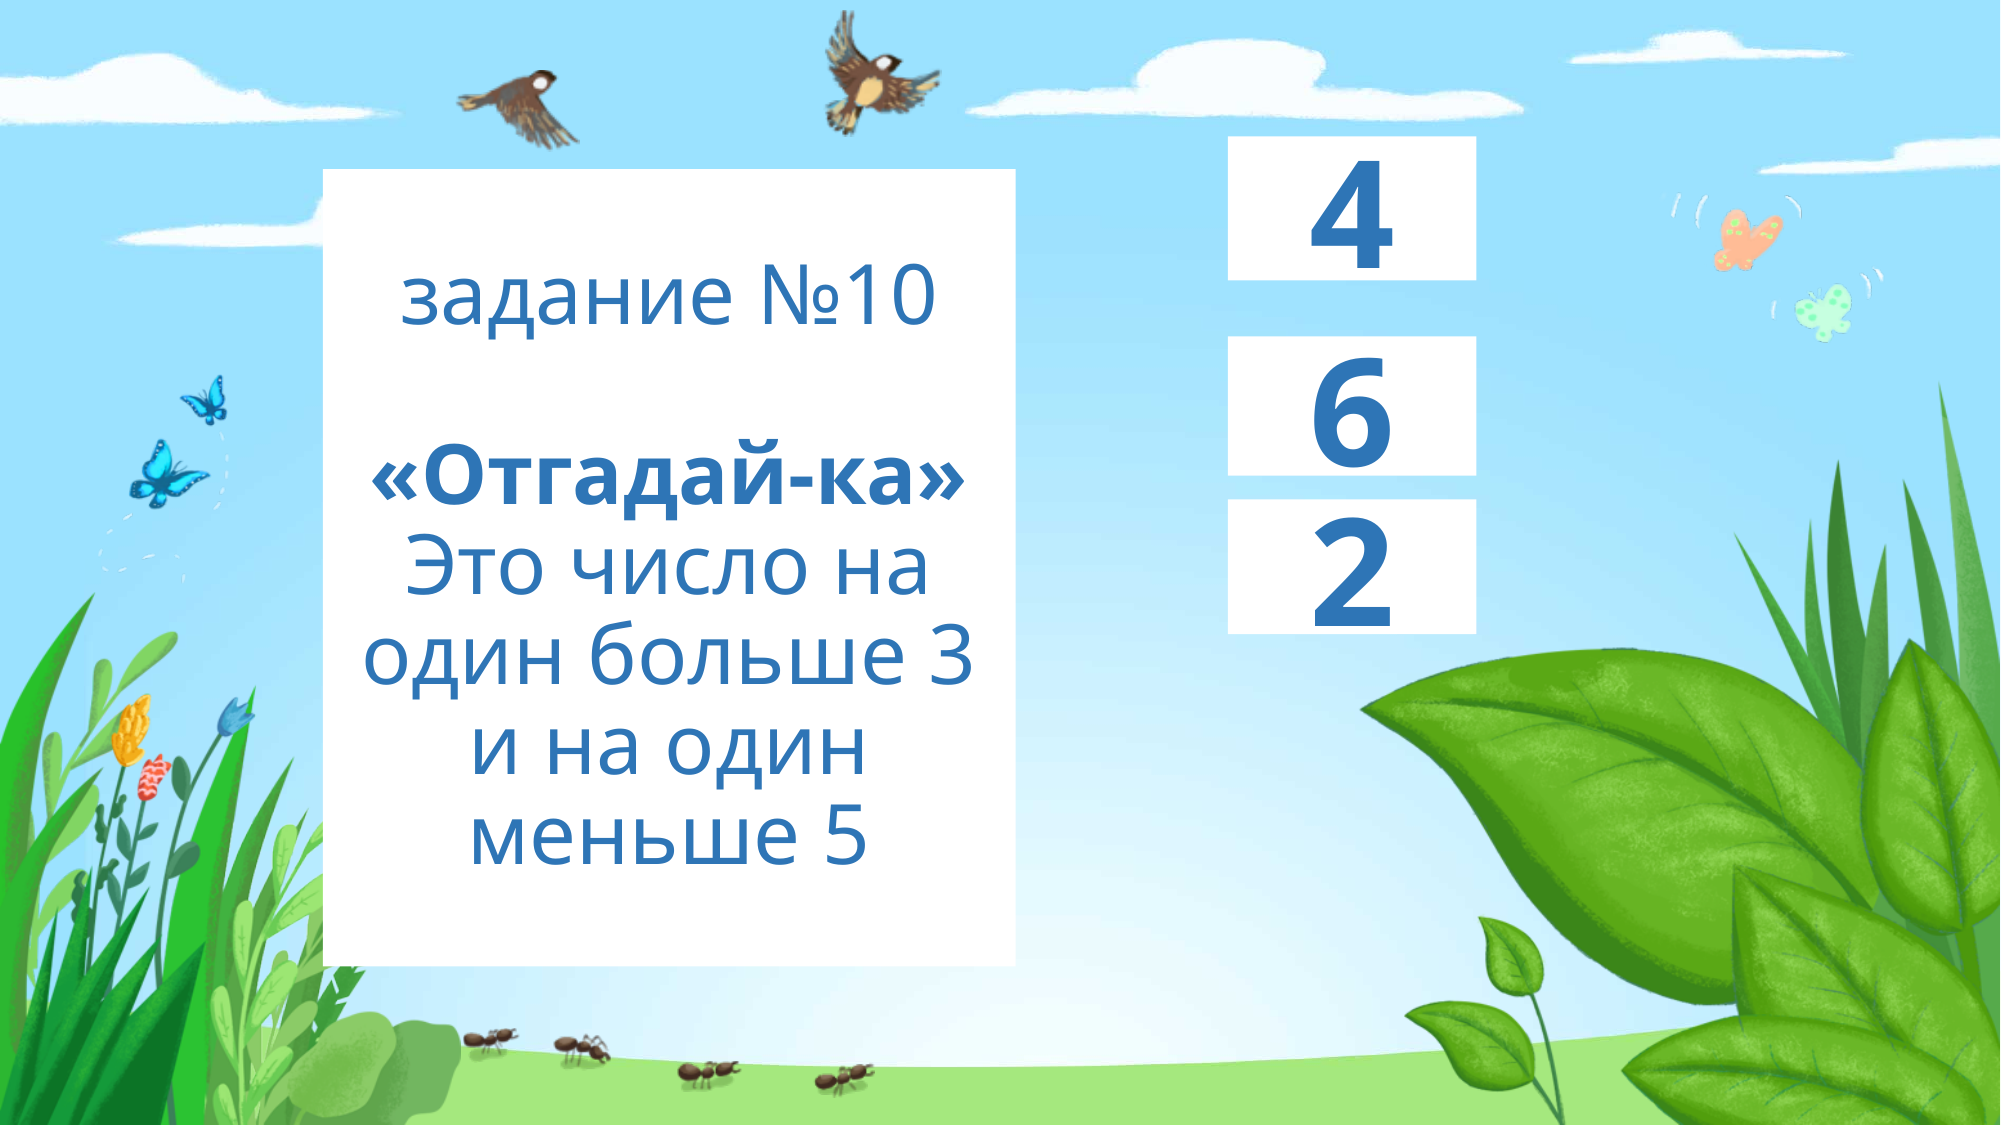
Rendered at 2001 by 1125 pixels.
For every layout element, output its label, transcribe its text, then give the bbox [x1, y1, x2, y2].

title задание №10 «Отгадай-ка» Это число на один больше 3 и на один меньше 5 [320, 166, 1019, 970]
text_box 2 [1227, 498, 1477, 635]
text_box 6 [1227, 335, 1477, 477]
text_box 4 [1227, 135, 1477, 281]
picture [0, 0, 2001, 1125]
